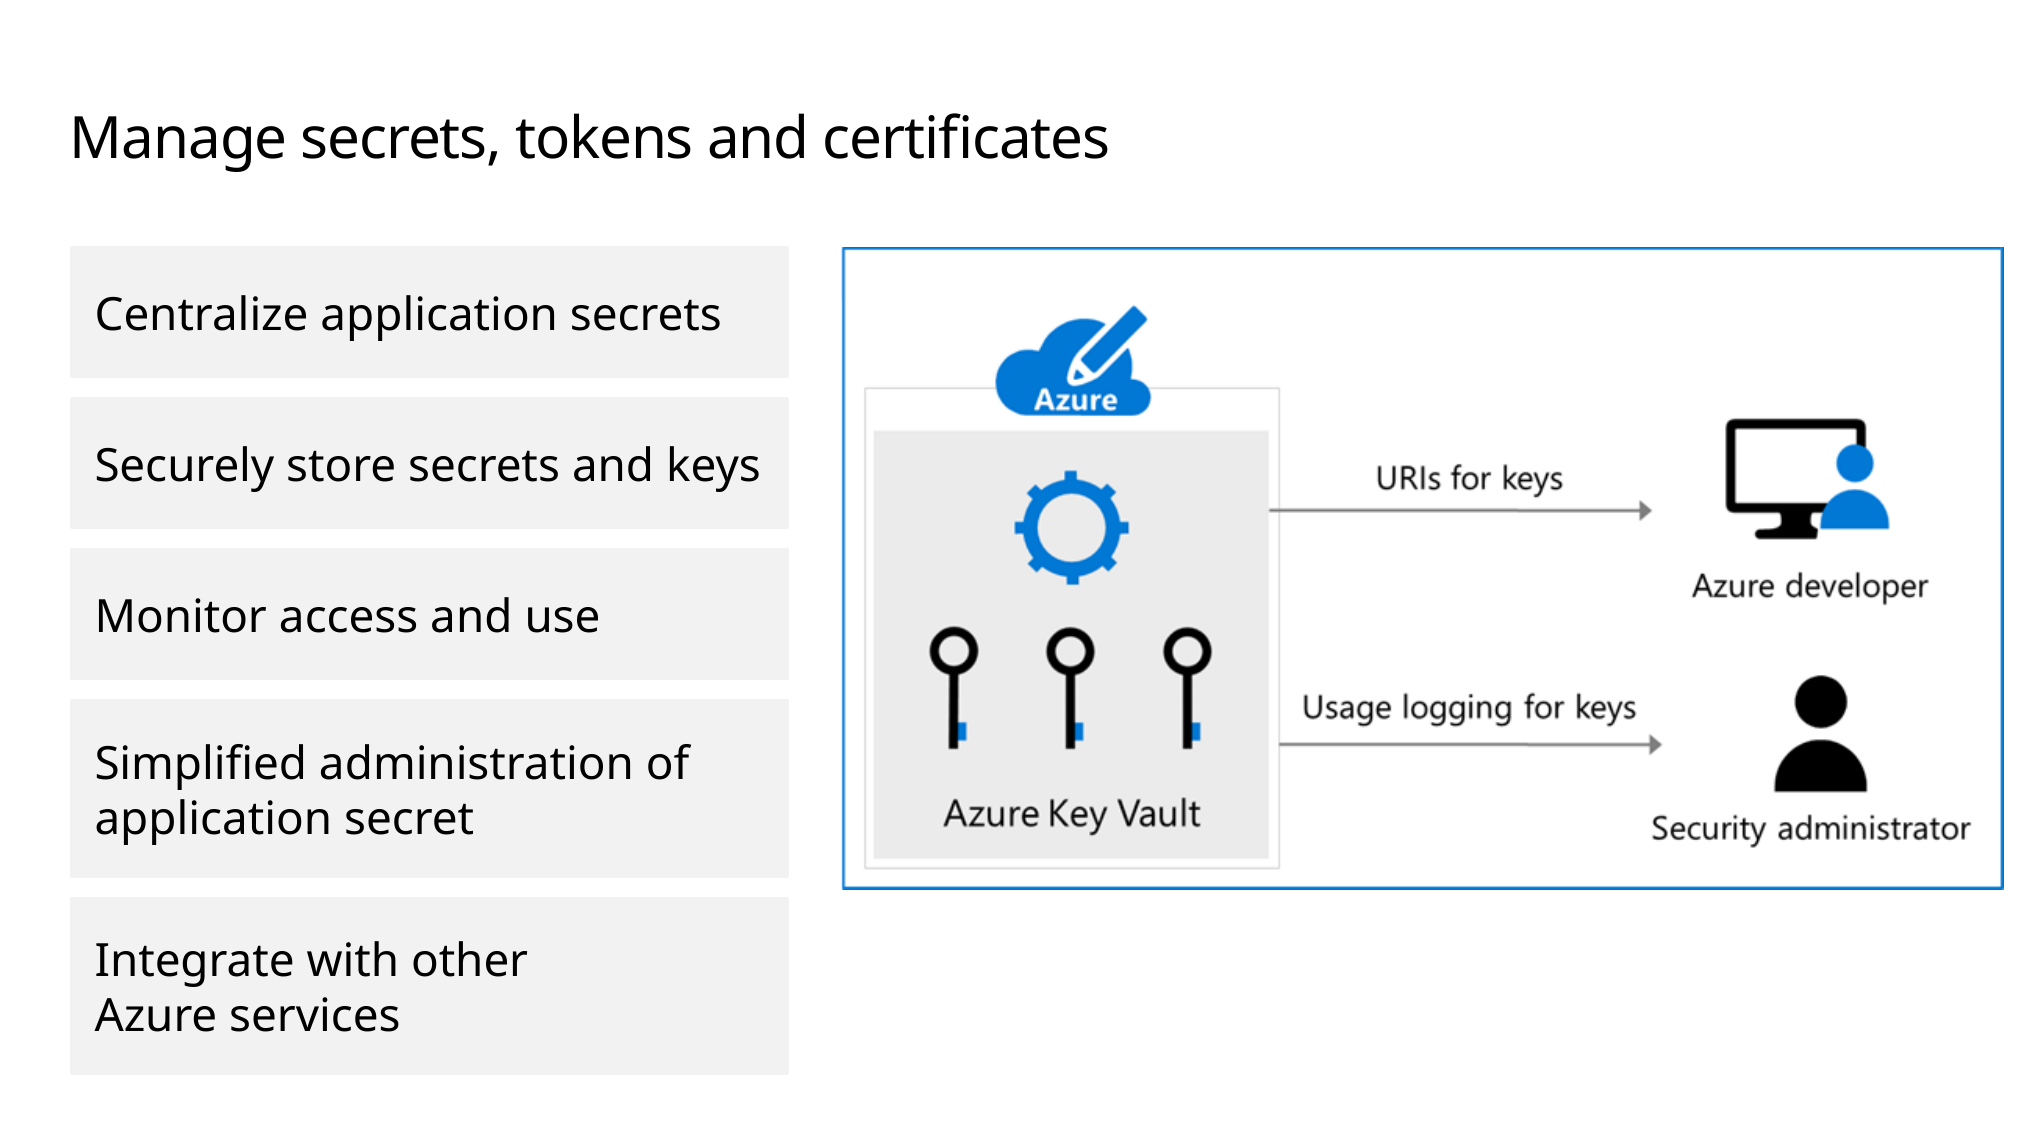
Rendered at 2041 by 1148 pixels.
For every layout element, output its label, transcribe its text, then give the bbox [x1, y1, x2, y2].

text_box Monitor access and use [72, 549, 788, 679]
text_box Integrate with other Azure services [72, 898, 788, 1074]
text_box Centralize application secrets [72, 247, 788, 377]
title Manage secrets, tokens and certificates [70, 103, 1969, 172]
picture [841, 247, 2005, 891]
text_box Simplified administration of application secret [72, 700, 788, 876]
text_box Securely store secrets and keys [72, 398, 788, 528]
